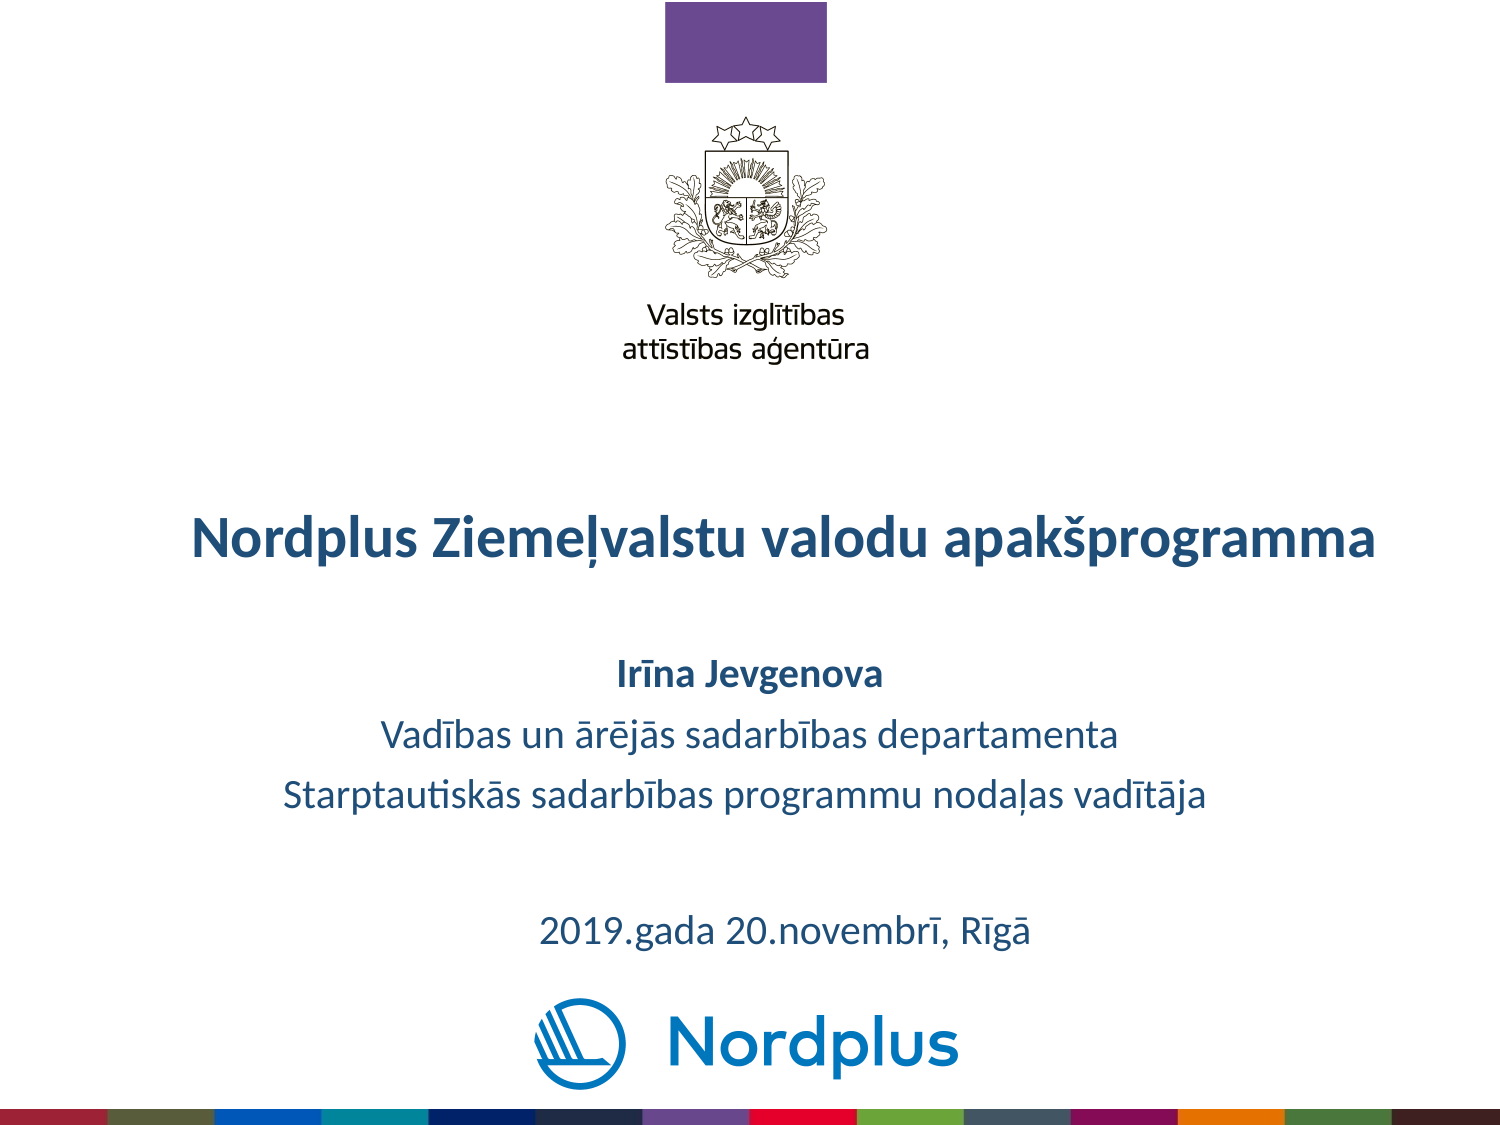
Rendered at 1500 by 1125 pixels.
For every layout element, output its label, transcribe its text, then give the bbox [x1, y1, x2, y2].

subtitle Irīna Jevgenova Vadības un ārējās sadarbības departamenta Starptautiskās sadarbības programmu nodaļas vadītāja [225, 644, 1275, 808]
text_box 2019.gada 20.novembrī, Rīgā [318, 894, 1252, 995]
picture [0, 0, 1500, 1125]
title Nordplus Ziemeļvalstu valodu apakšprogramma [175, 456, 1394, 579]
